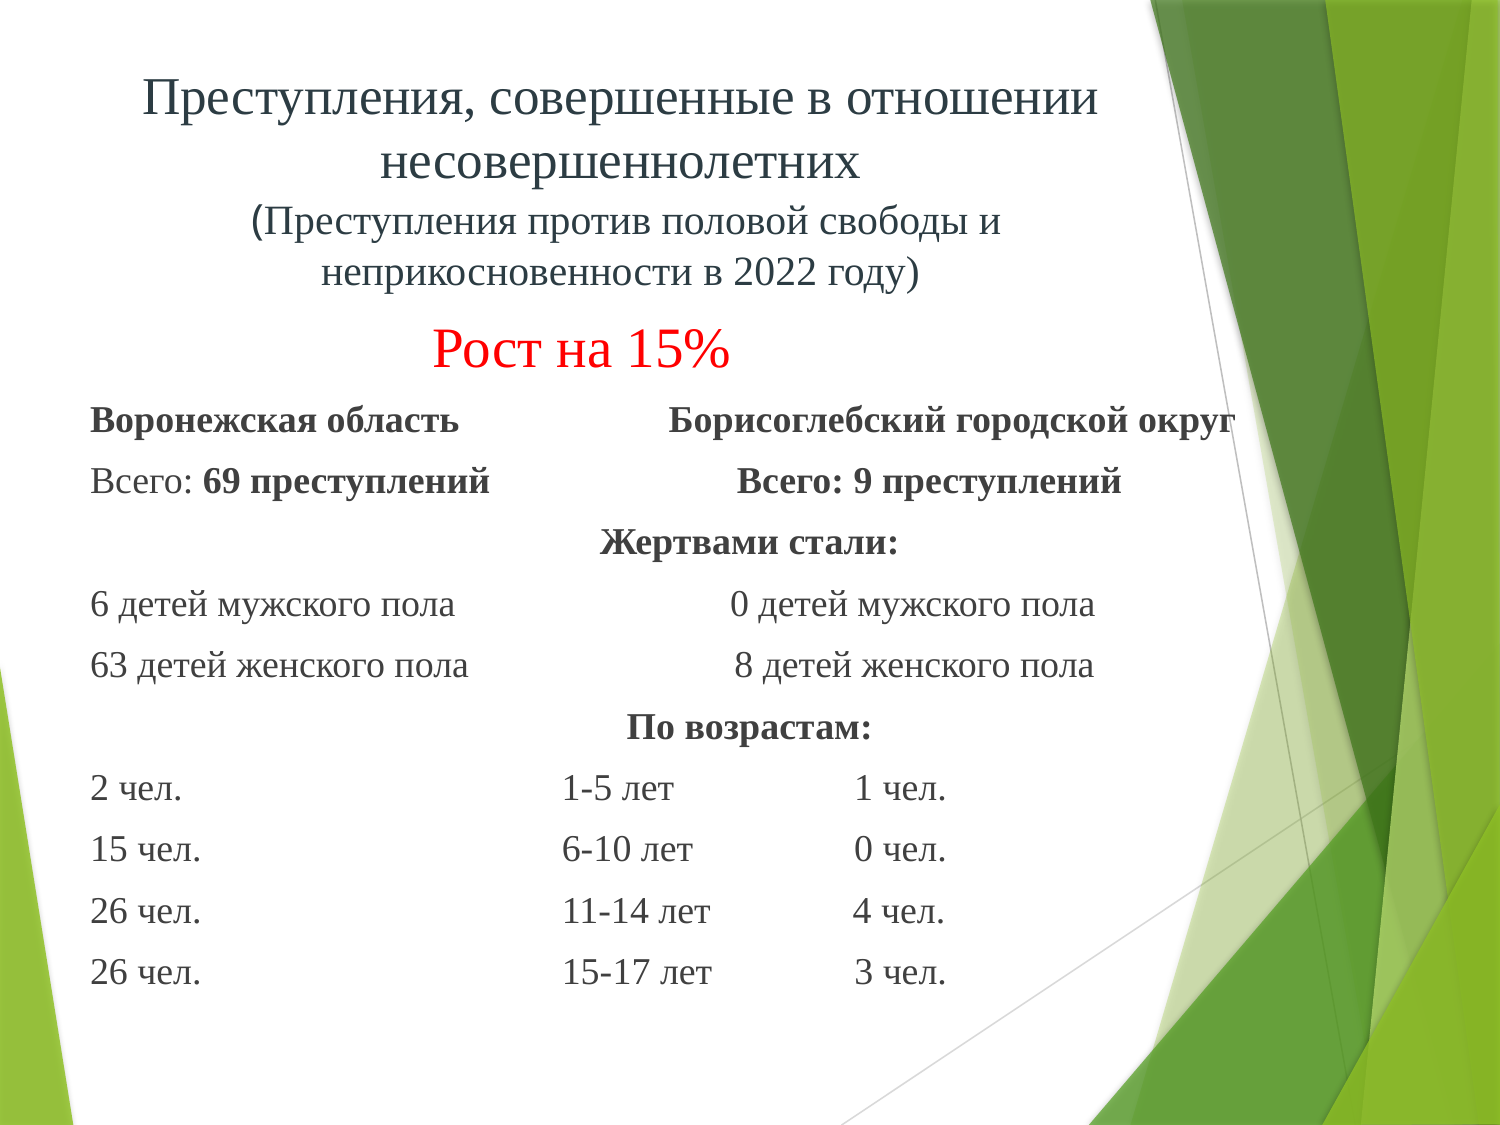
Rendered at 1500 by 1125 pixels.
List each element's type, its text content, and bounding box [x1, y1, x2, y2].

title Преступления, совершенные в отношении несовершеннолетних (Преступления против половой свободы и неприкосновенности в 2022 году) [99, 54, 1142, 302]
list Рост на 15% Воронежская область Борисоглебский городской округ Всего: 69 преступлений Всего: 9 преступлений Жертвами стали: 6 детей мужского пола 0 детей мужского пола 63 детей женского пола 8 детей женского пола По возрастам: 2 чел. 1-5 лет 1 чел. 15 чел. 6-10 лет 0 чел. 26 чел. 11-14 лет 4 чел. 26 чел. 15-17 лет 3 чел. [75, 302, 1425, 1005]
